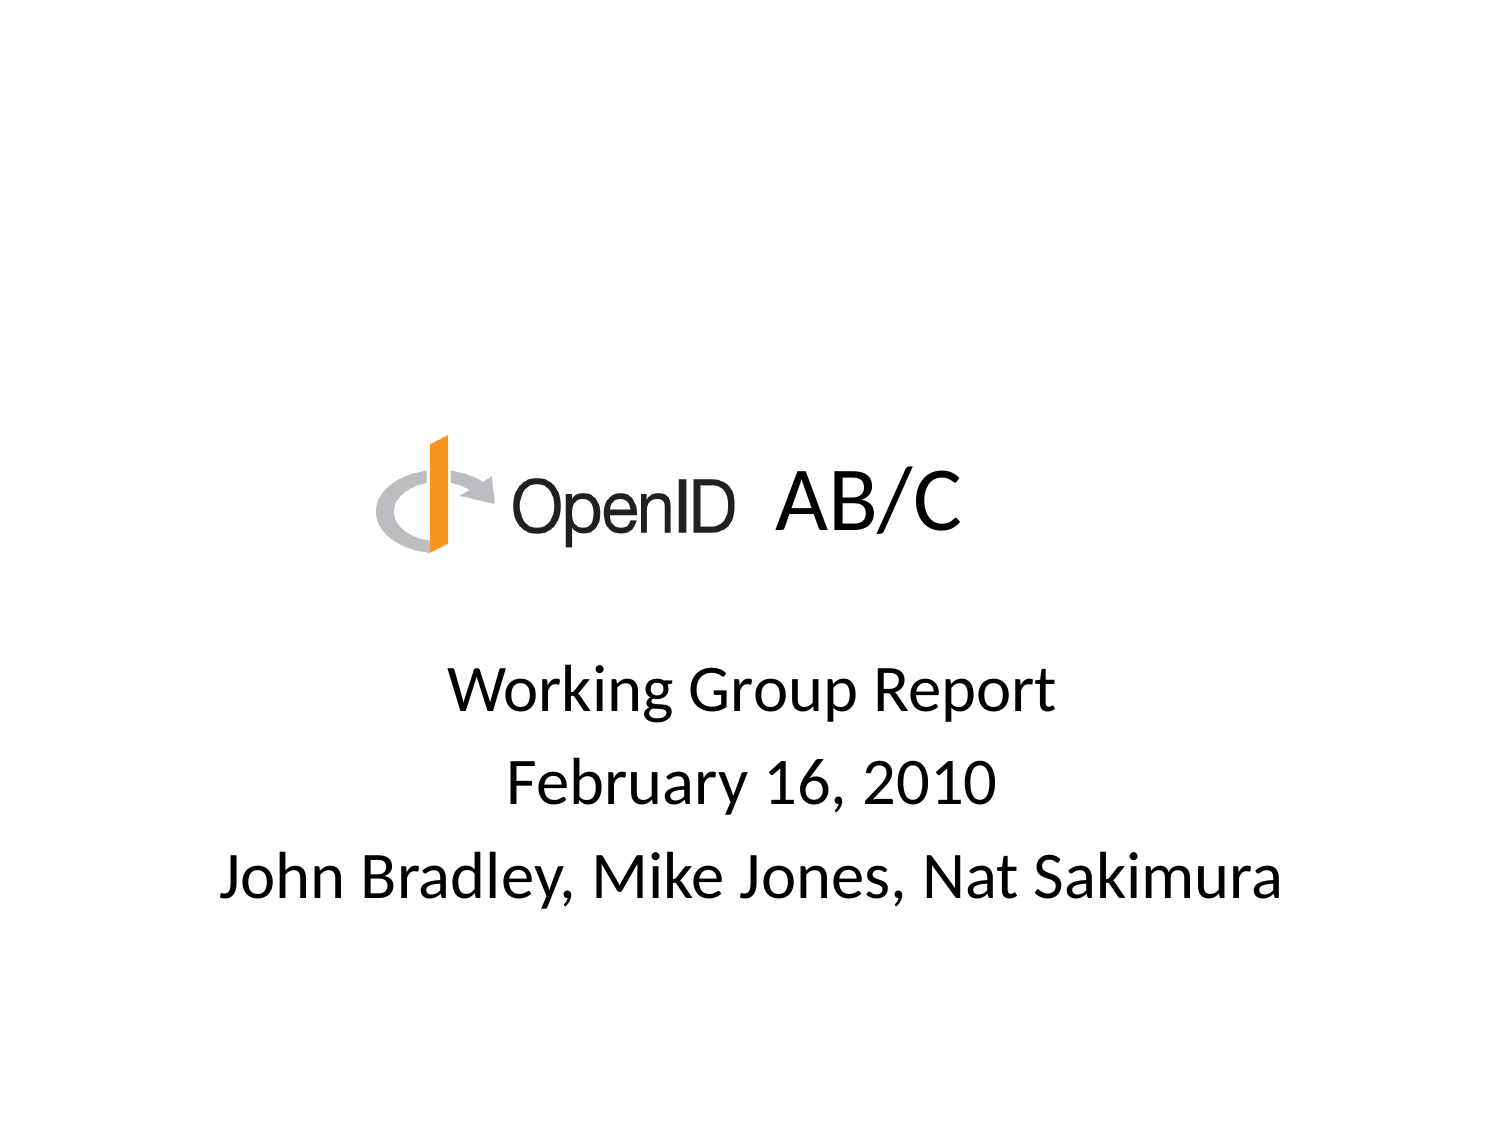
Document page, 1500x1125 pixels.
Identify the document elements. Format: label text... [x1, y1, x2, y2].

title AB/C [381, 396, 1337, 591]
picture [346, 410, 768, 591]
subtitle Working Group Report February 16, 2010 John Bradley, Mike Jones, Nat Sakimura [128, 637, 1377, 925]
